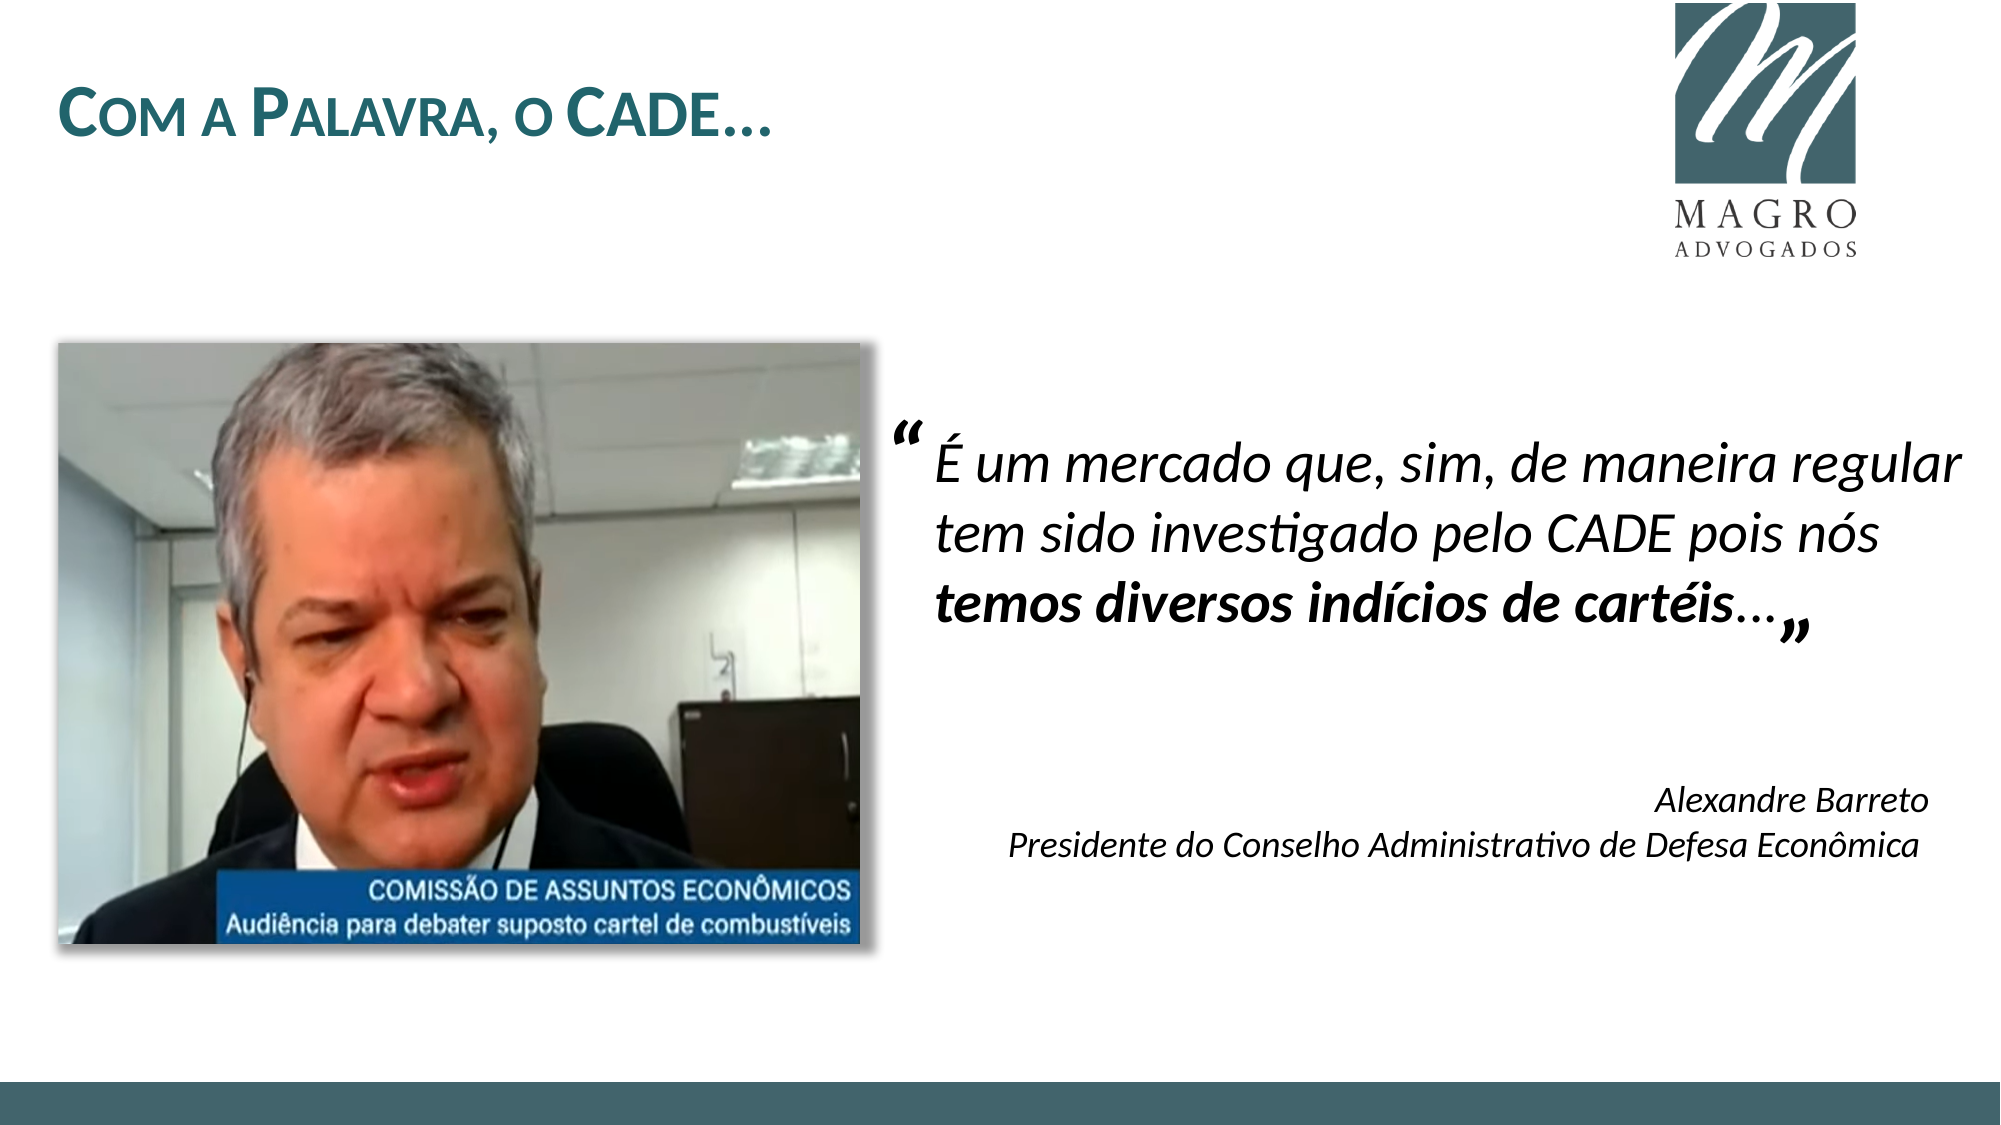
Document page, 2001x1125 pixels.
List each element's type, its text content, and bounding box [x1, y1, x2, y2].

text_box ” [1765, 585, 1905, 711]
picture [1668, 0, 1862, 264]
text_box COM A PALAVRA, O CADE... [43, 53, 1248, 159]
text_box “ [883, 388, 943, 514]
picture [58, 343, 860, 944]
text_box [0, 1082, 2000, 1125]
text_box Alexandre Barreto Presidente do Conselho Administrativo de Defesa Econômica [883, 767, 1945, 873]
text_box É um mercado que, sim, de maneira regular tem sido investigado pelo CADE pois nós temos diversos indícios de cartéis... [919, 416, 1982, 642]
